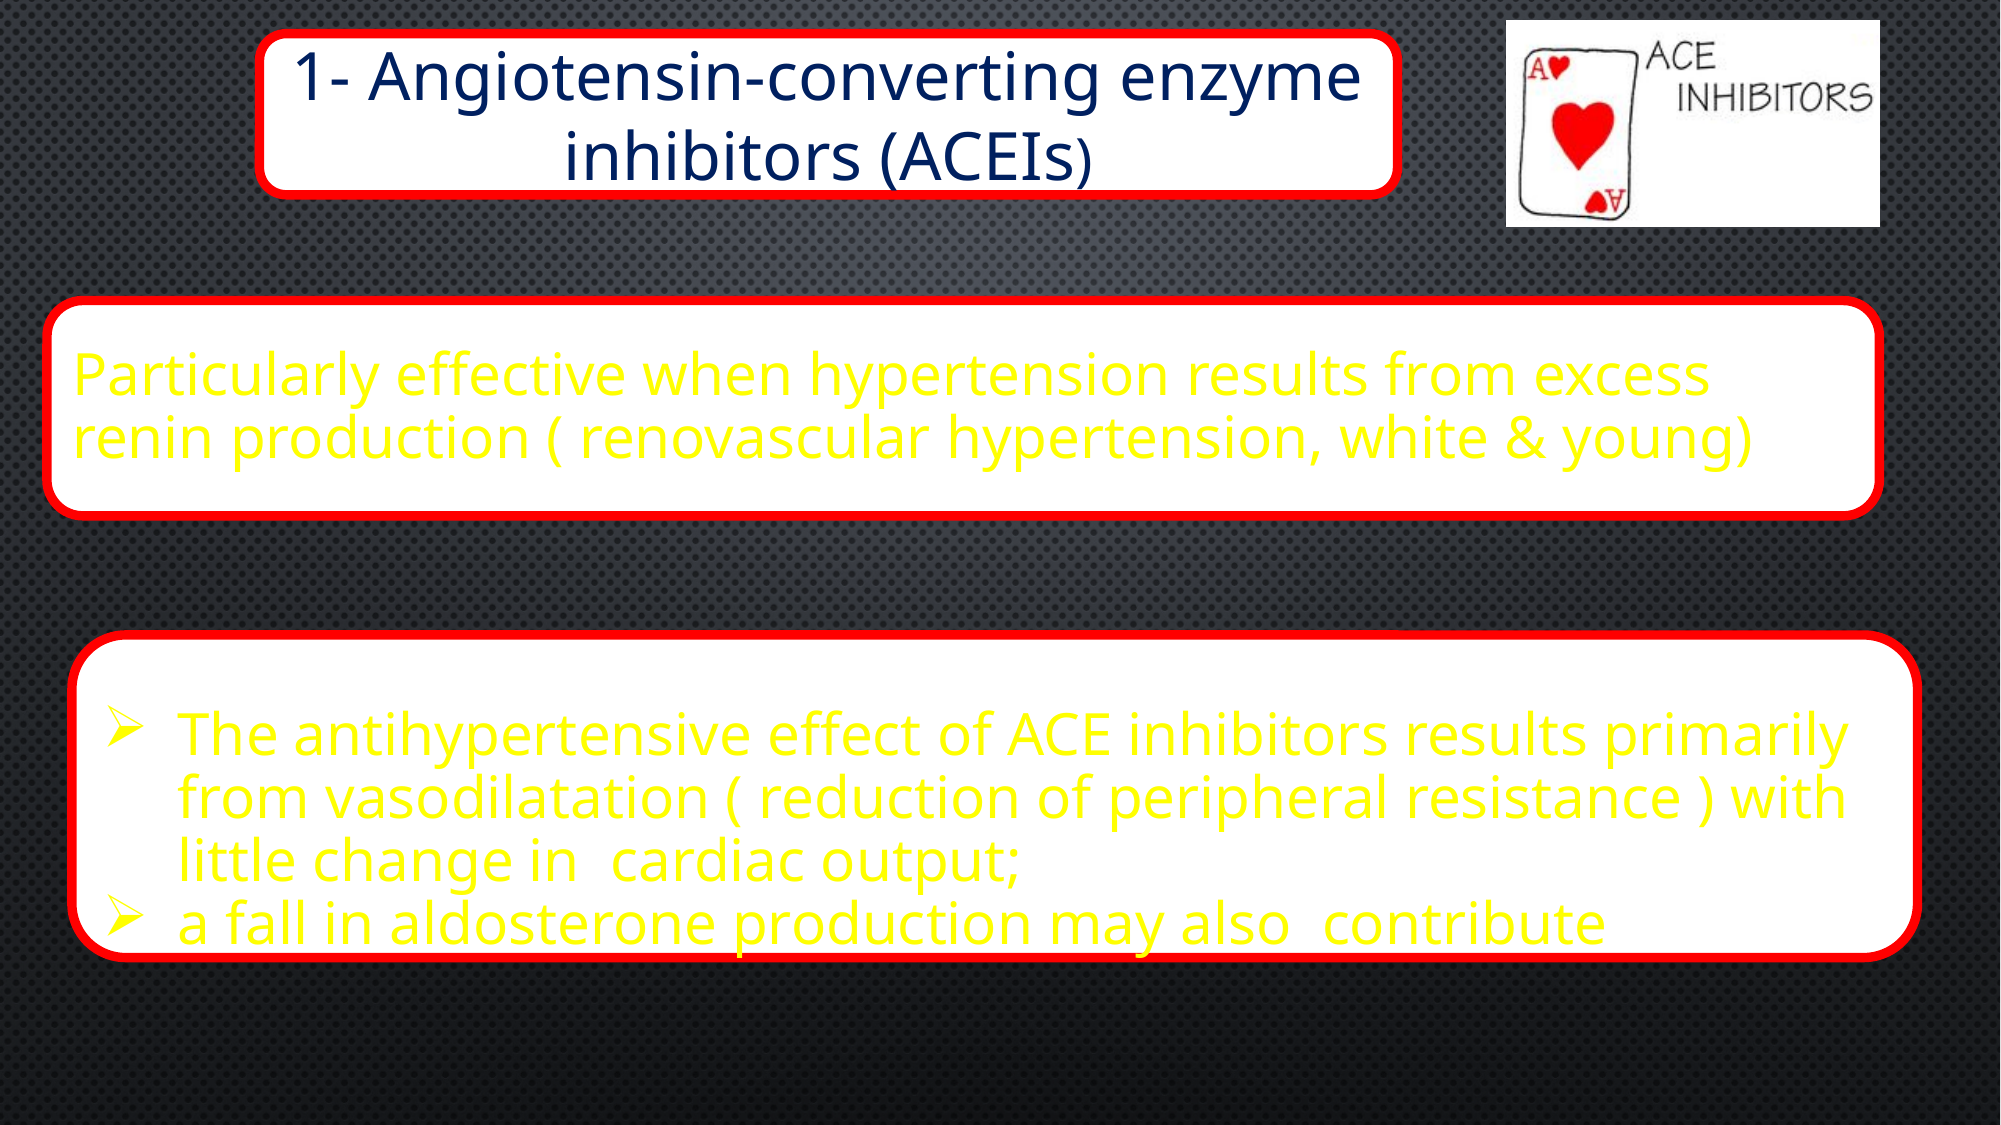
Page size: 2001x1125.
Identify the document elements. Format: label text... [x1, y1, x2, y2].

picture [1505, 20, 1880, 228]
text_box 1- Angiotensin-converting enzyme inhibitors (ACEIs) [257, 32, 1400, 197]
text_box The antihypertensive effect of ACE inhibitors results primarily from vasodilatation ( reduction of peripheral resistance ) with little change in cardiac output; a fall in aldosterone production may also contribute [70, 633, 1920, 960]
text_box Particularly effective when hypertension results from excess renin production ( renovascular hypertension, white & young) [45, 298, 1881, 518]
